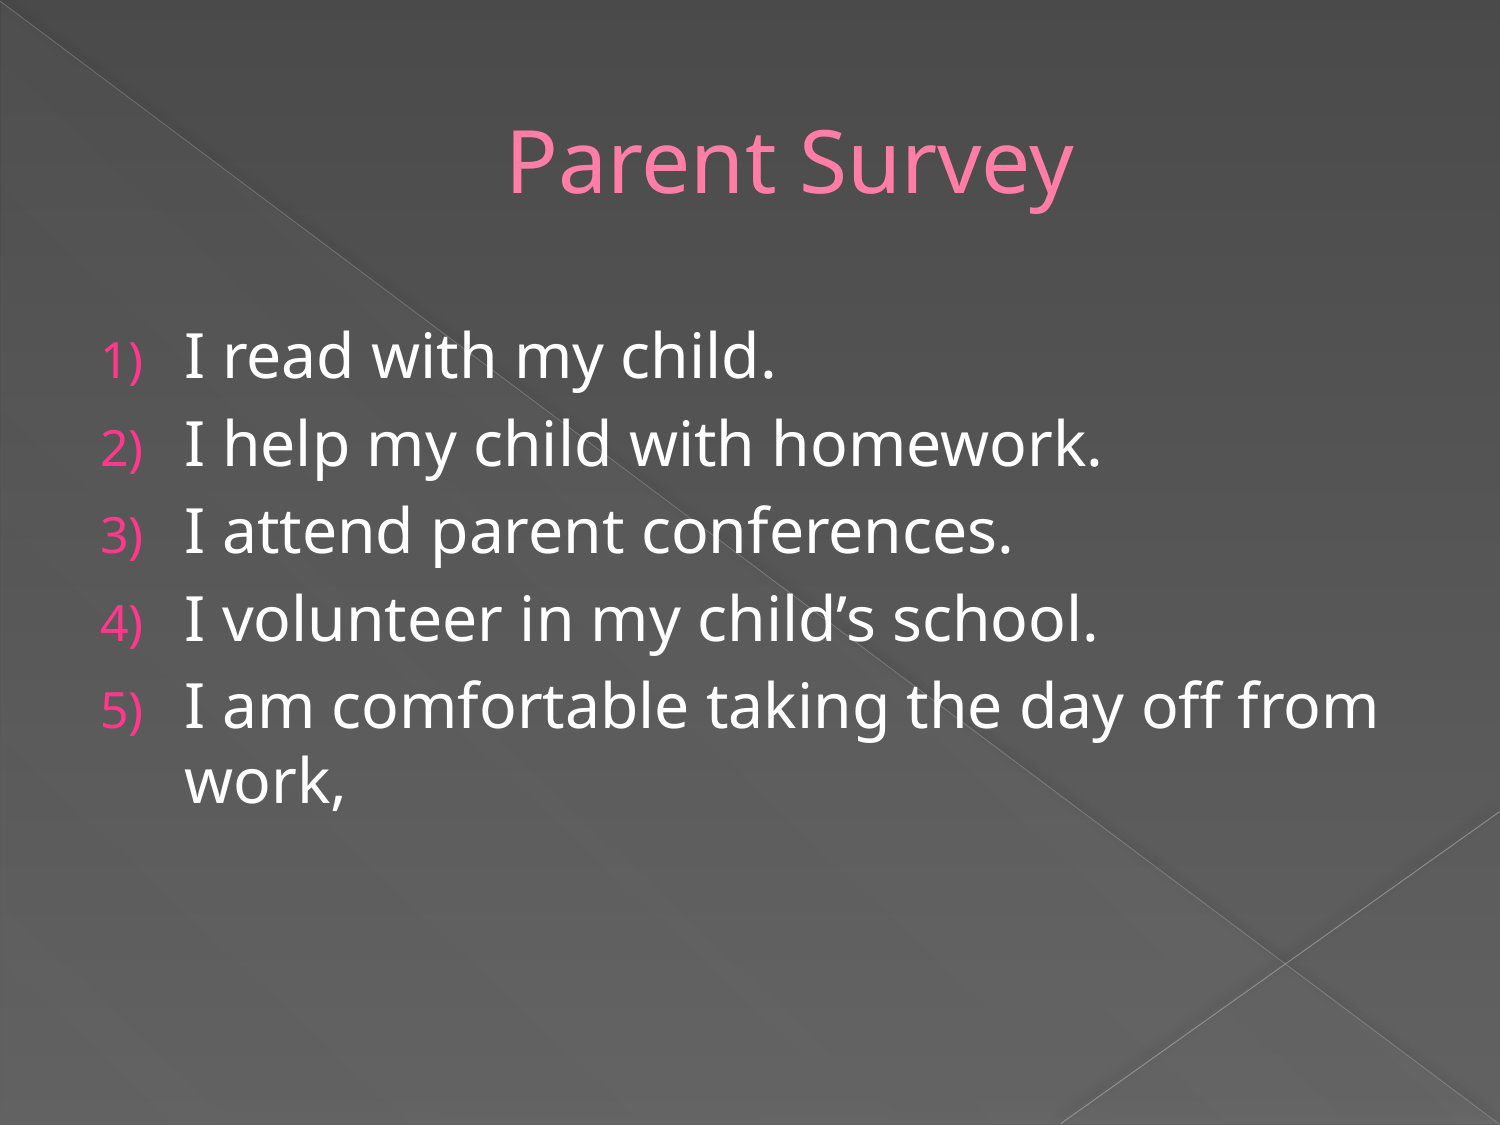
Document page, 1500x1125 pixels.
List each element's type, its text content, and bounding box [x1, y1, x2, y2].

list I read with my child. I help my child with homework. I attend parent conferences. I volunteer in my child’s school. I am comfortable taking the day off from work, [75, 308, 1425, 1059]
title Parent Survey [75, 43, 1425, 274]
